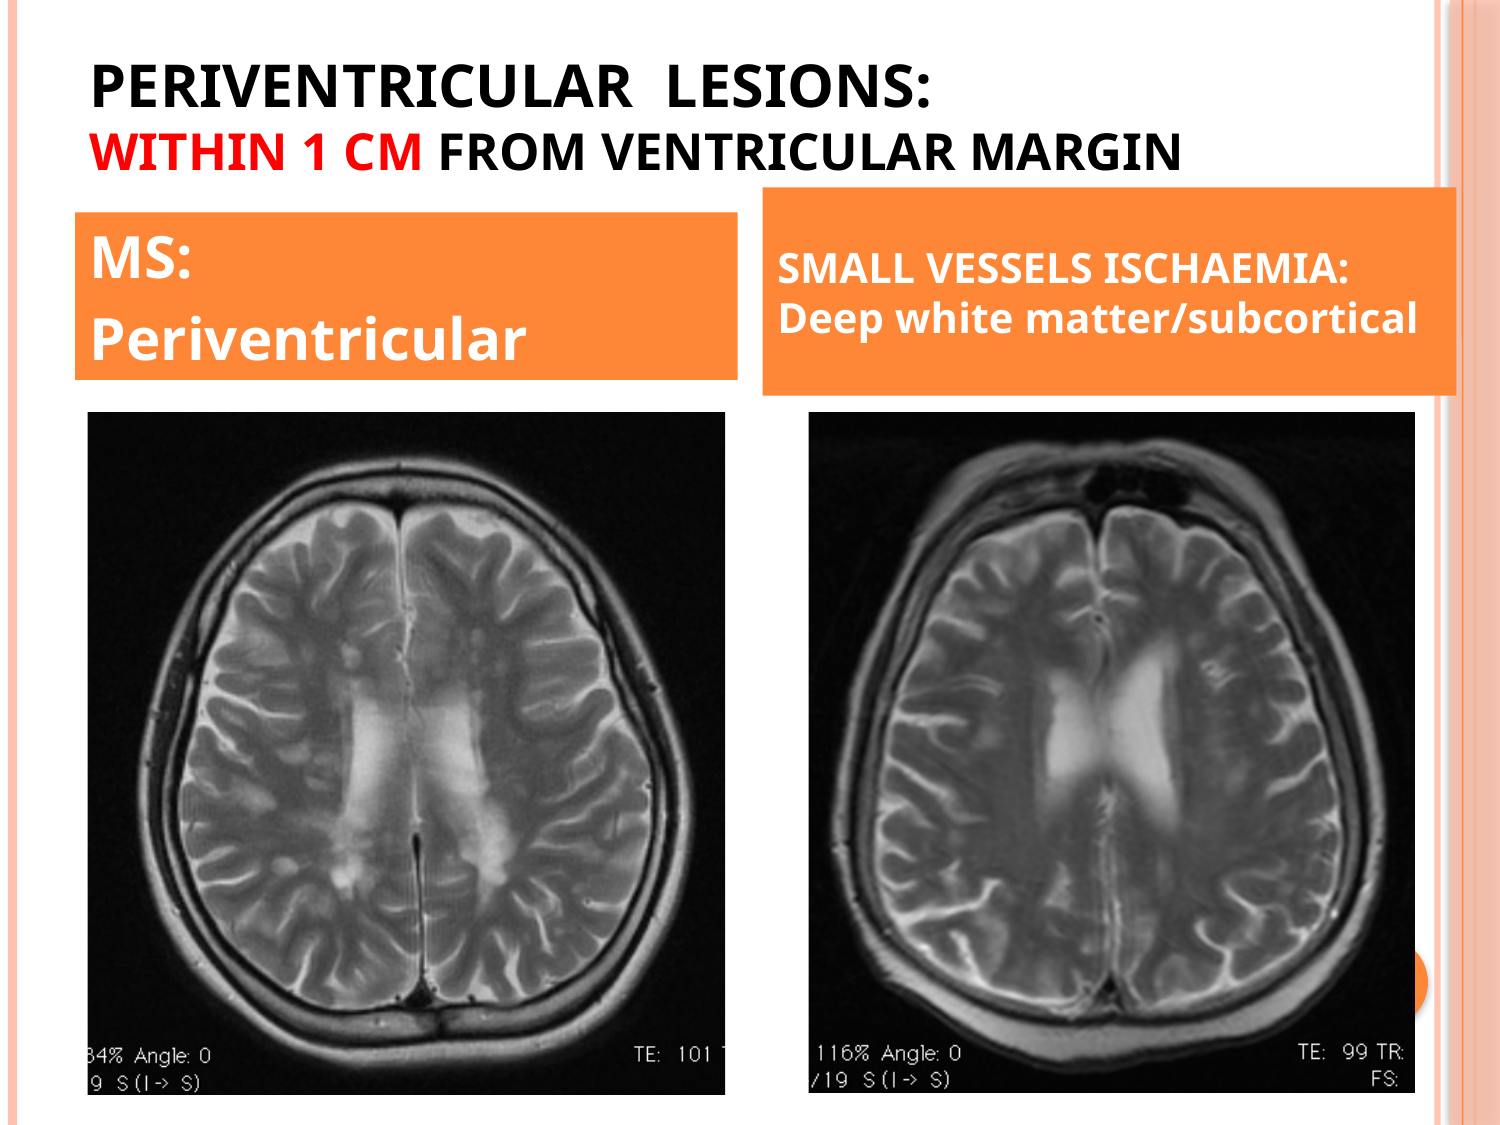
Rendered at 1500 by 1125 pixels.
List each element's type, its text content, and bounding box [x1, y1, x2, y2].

list SMALL VESSELS ISCHAEMIA: Deep white matter/subcortical [762, 187, 1457, 396]
list MS: Periventricular [75, 212, 738, 380]
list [808, 411, 1416, 1094]
slide_number 18 [1423, 940, 1434, 1027]
title Periventricular lesions: Within 1 cm from ventricular margin [75, 37, 1425, 188]
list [86, 411, 726, 1096]
